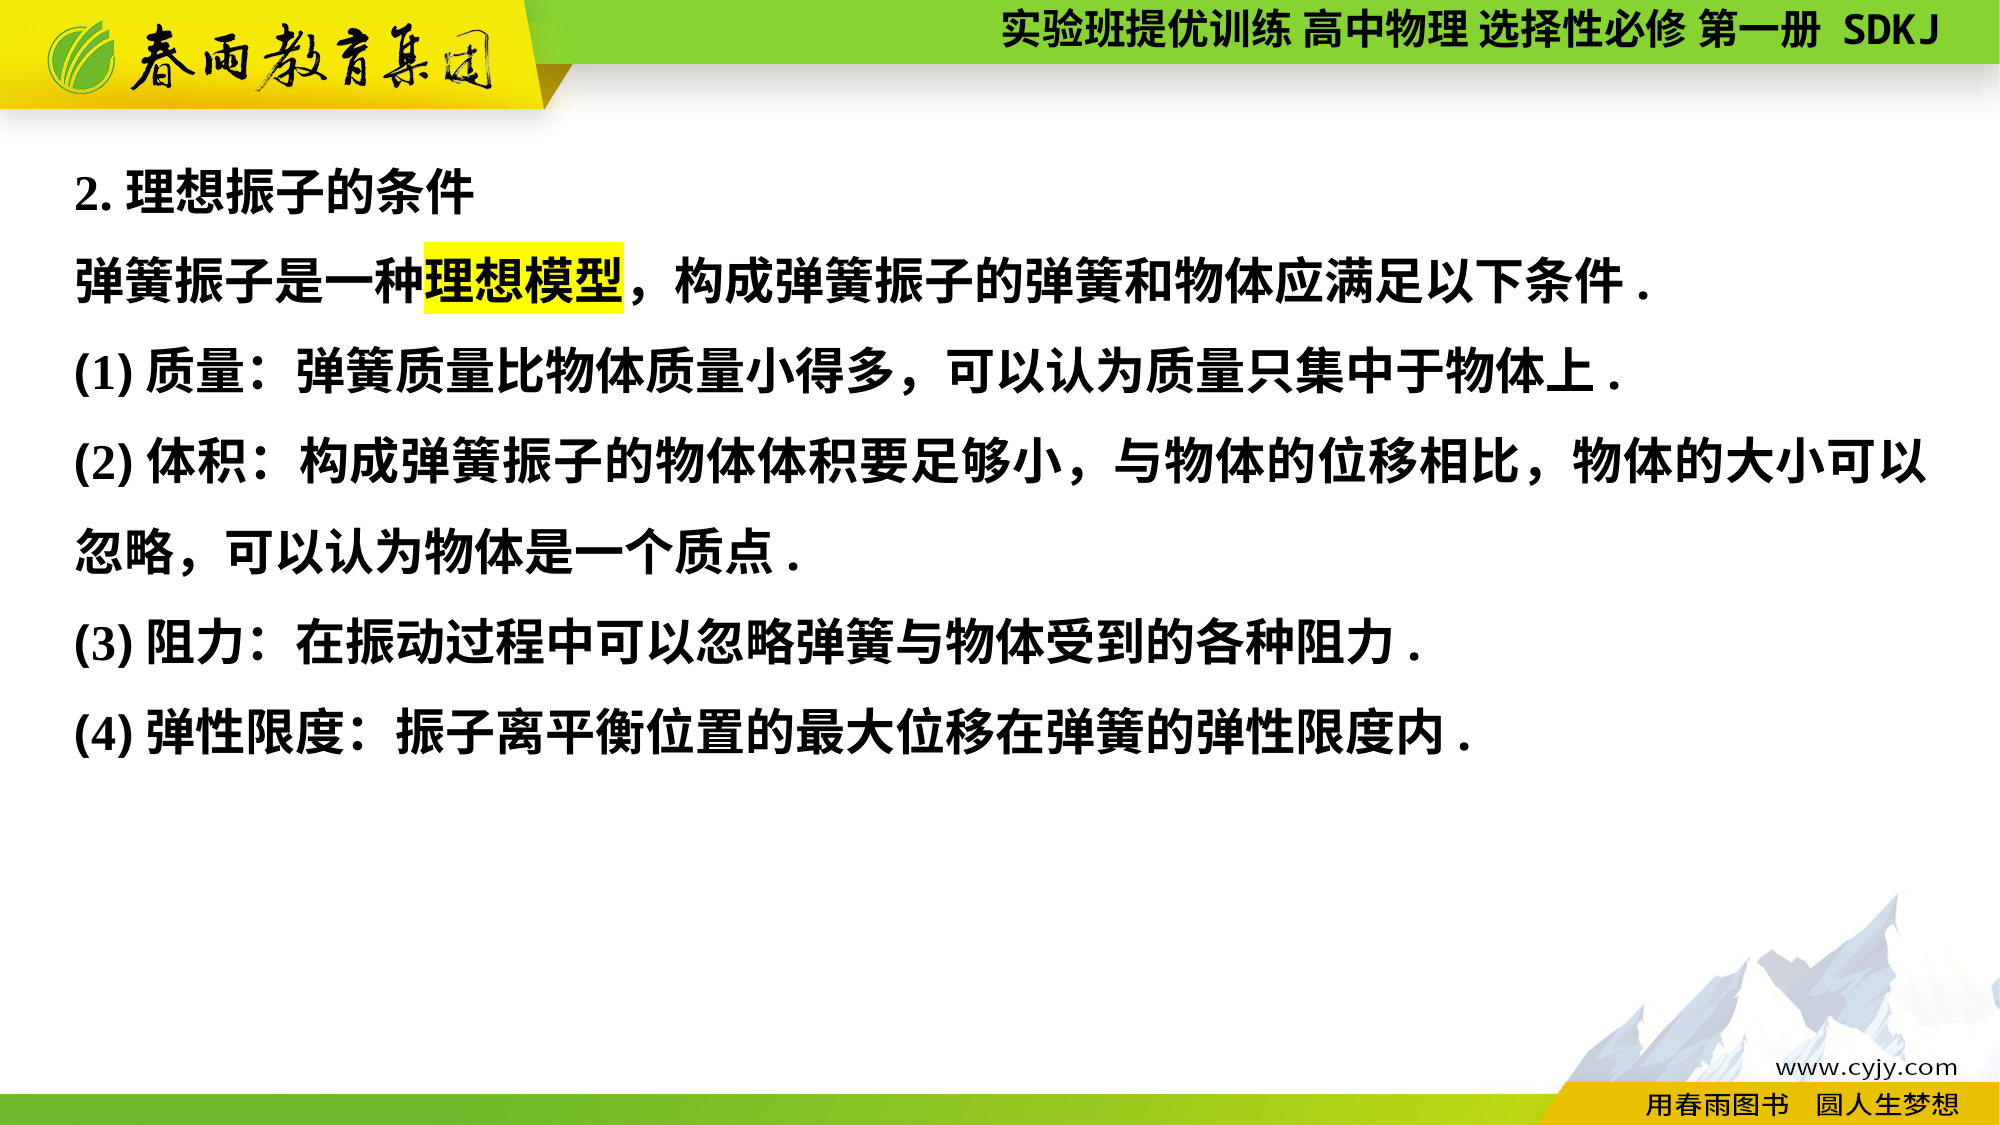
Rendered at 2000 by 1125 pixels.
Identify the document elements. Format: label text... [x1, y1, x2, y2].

list 2.理想振子的条件 弹簧振子是一种理想模型，构成弹簧振子的弹簧和物体应满足以下条件. (1)质量：弹簧质量比物体质量小得多，可以认为质量只集中于物体上. (2)体积：构成弹簧振子的物体体积要足够小，与物体的位移相比，物体的大小可以忽略，可以认为物体是一个质点. (3)阻力：在振动过程中可以忽略弹簧与物体受到的各种阻力. (4)弹性限度：振子离平衡位置的最大位移在弹簧的弹性限度内. [59, 122, 1944, 774]
picture [0, 0, 2000, 1125]
